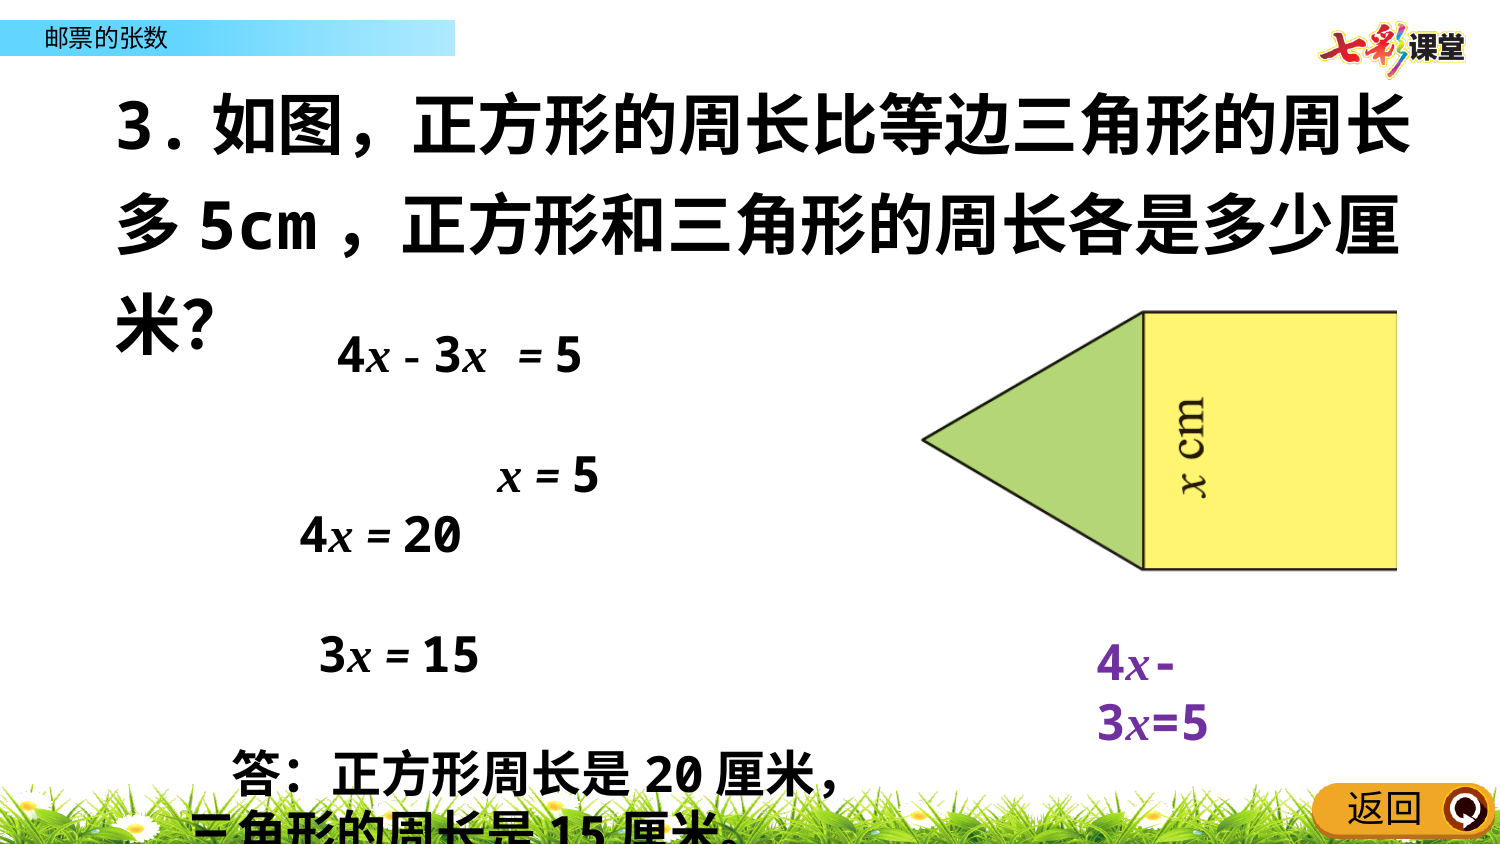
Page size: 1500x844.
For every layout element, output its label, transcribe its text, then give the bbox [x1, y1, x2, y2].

text_box 4x - 3x = 5 x = 5 4x = 20 3x = 15 答：正方形周长是20厘米，三角形的周长是15厘米。 [171, 315, 833, 844]
picture [1316, 20, 1468, 80]
picture [896, 291, 1397, 579]
picture [0, 784, 171, 844]
text_box 4x-3x=5 [1080, 622, 1300, 758]
text_box 3.如图，正方形的周长比等边三角形的周长多5cm，正方形和三角形的周长各是多少厘米？ [100, 55, 1443, 371]
picture [833, 783, 1500, 844]
